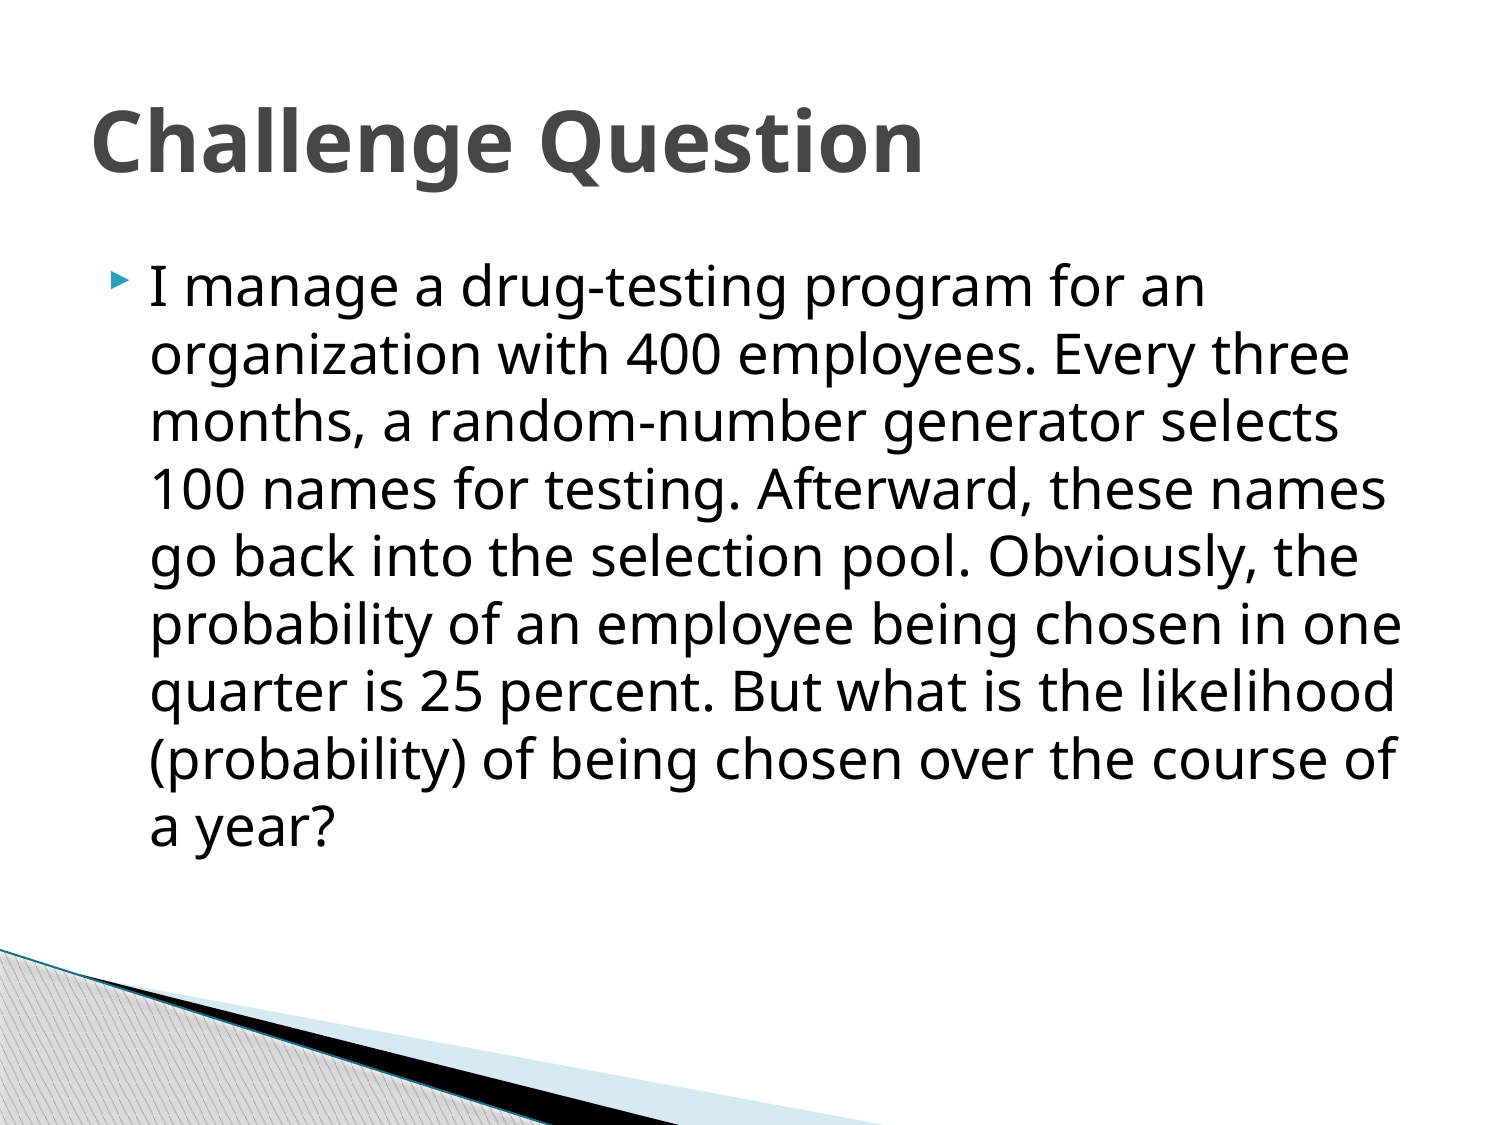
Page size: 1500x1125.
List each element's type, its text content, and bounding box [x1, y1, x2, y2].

title Challenge Question [75, 45, 1425, 233]
list I manage a drug-testing program for an organization with 400 employees. Every three months, a random-number generator selects 100 names for testing. Afterward, these names go back into the selection pool. Obviously, the probability of an employee being chosen in one quarter is 25 percent. But what is the likelihood (probability) of being chosen over the course of a year? [75, 243, 1425, 986]
